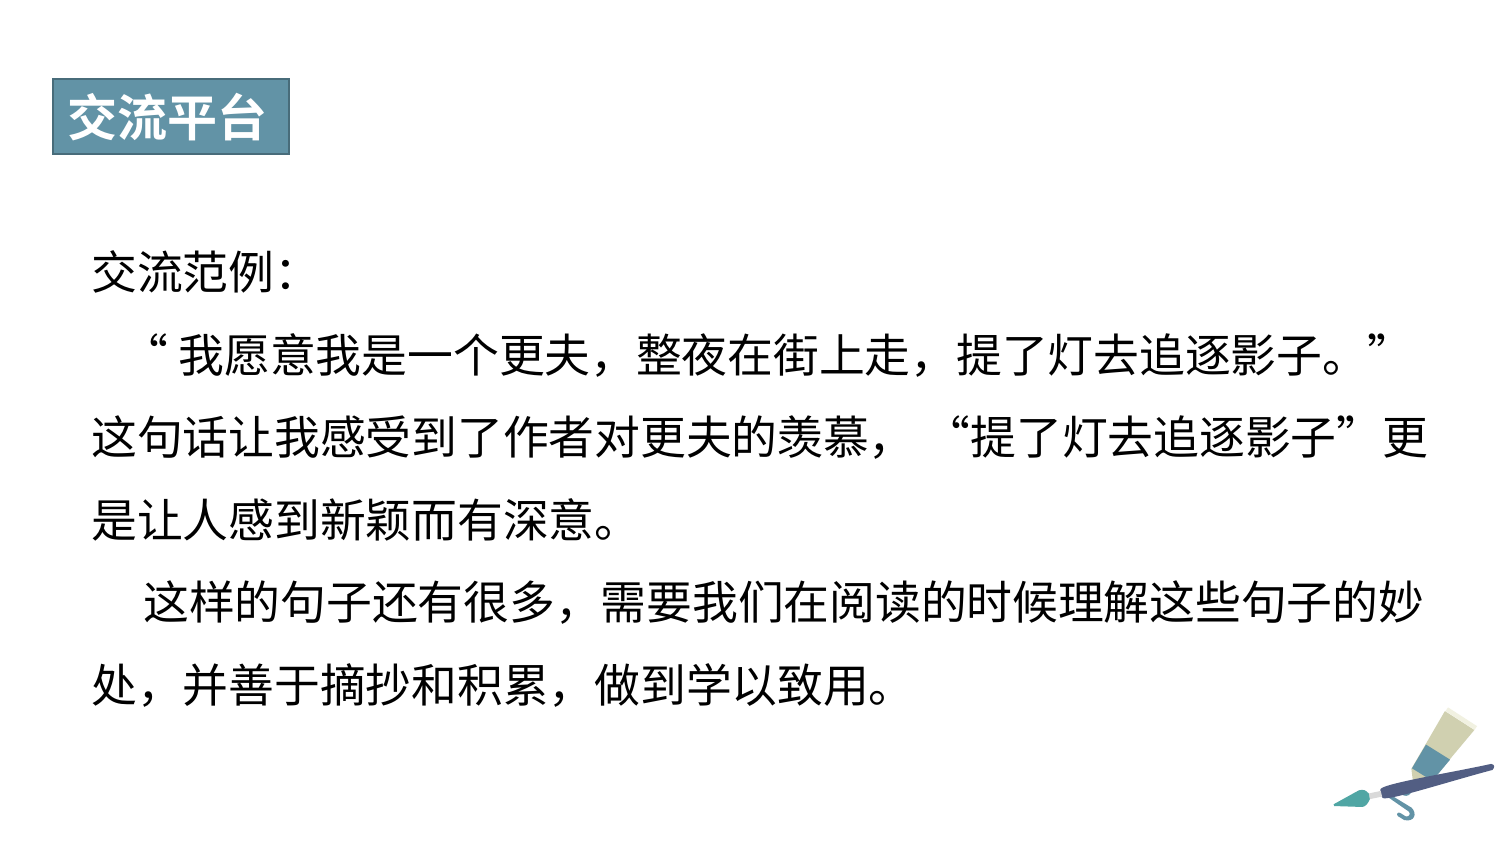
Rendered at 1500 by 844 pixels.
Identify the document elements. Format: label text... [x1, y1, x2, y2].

text_box 交流平台 [52, 78, 290, 155]
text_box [1358, 708, 1481, 844]
text_box 交流范例： “我愿意我是一个更夫，整夜在街上走，提了灯去追逐影子。”这句话让我感受到了作者对更夫的羡慕， “提了灯去追逐影子”更是让人感到新颖而有深意。 这样的句子还有很多，需要我们在阅读的时候理解这些句子的妙处，并善于摘抄和积累，做到学以致用。 [76, 209, 1447, 719]
